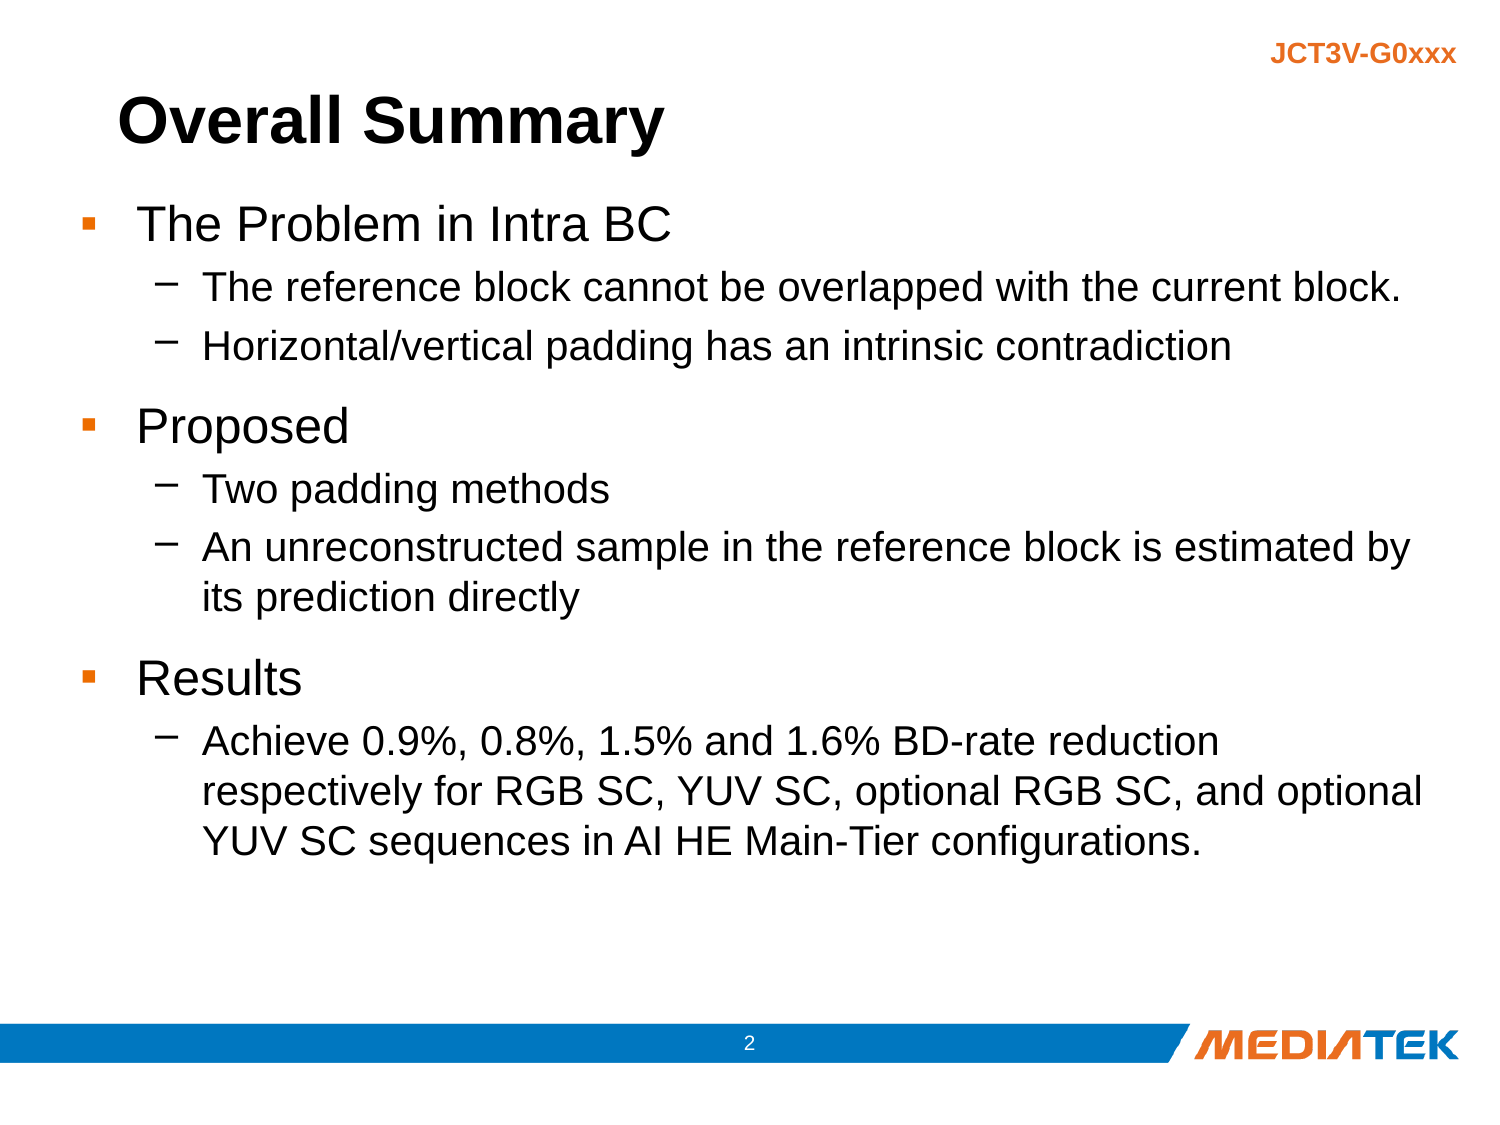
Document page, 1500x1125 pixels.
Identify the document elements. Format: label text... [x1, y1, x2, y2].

slide_number 1 [711, 1022, 789, 1090]
list The Problem in Intra BC The reference block cannot be overlapped with the current block. Horizontal/vertical padding has an intrinsic contradiction Proposed Two padding methods An unreconstructed sample in the reference block is estimated by its prediction directly Results Achieve 0.9%, 0.8%, 1.5% and 1.6% BD-rate reduction respectively for RGB SC, YUV SC, optional RGB SC, and optional YUV SC sequences in AI HE Main-Tier configurations. [64, 184, 1459, 998]
title Overall Summary [102, 62, 1426, 172]
picture [789, 1023, 1459, 1063]
picture [0, 1023, 711, 1063]
